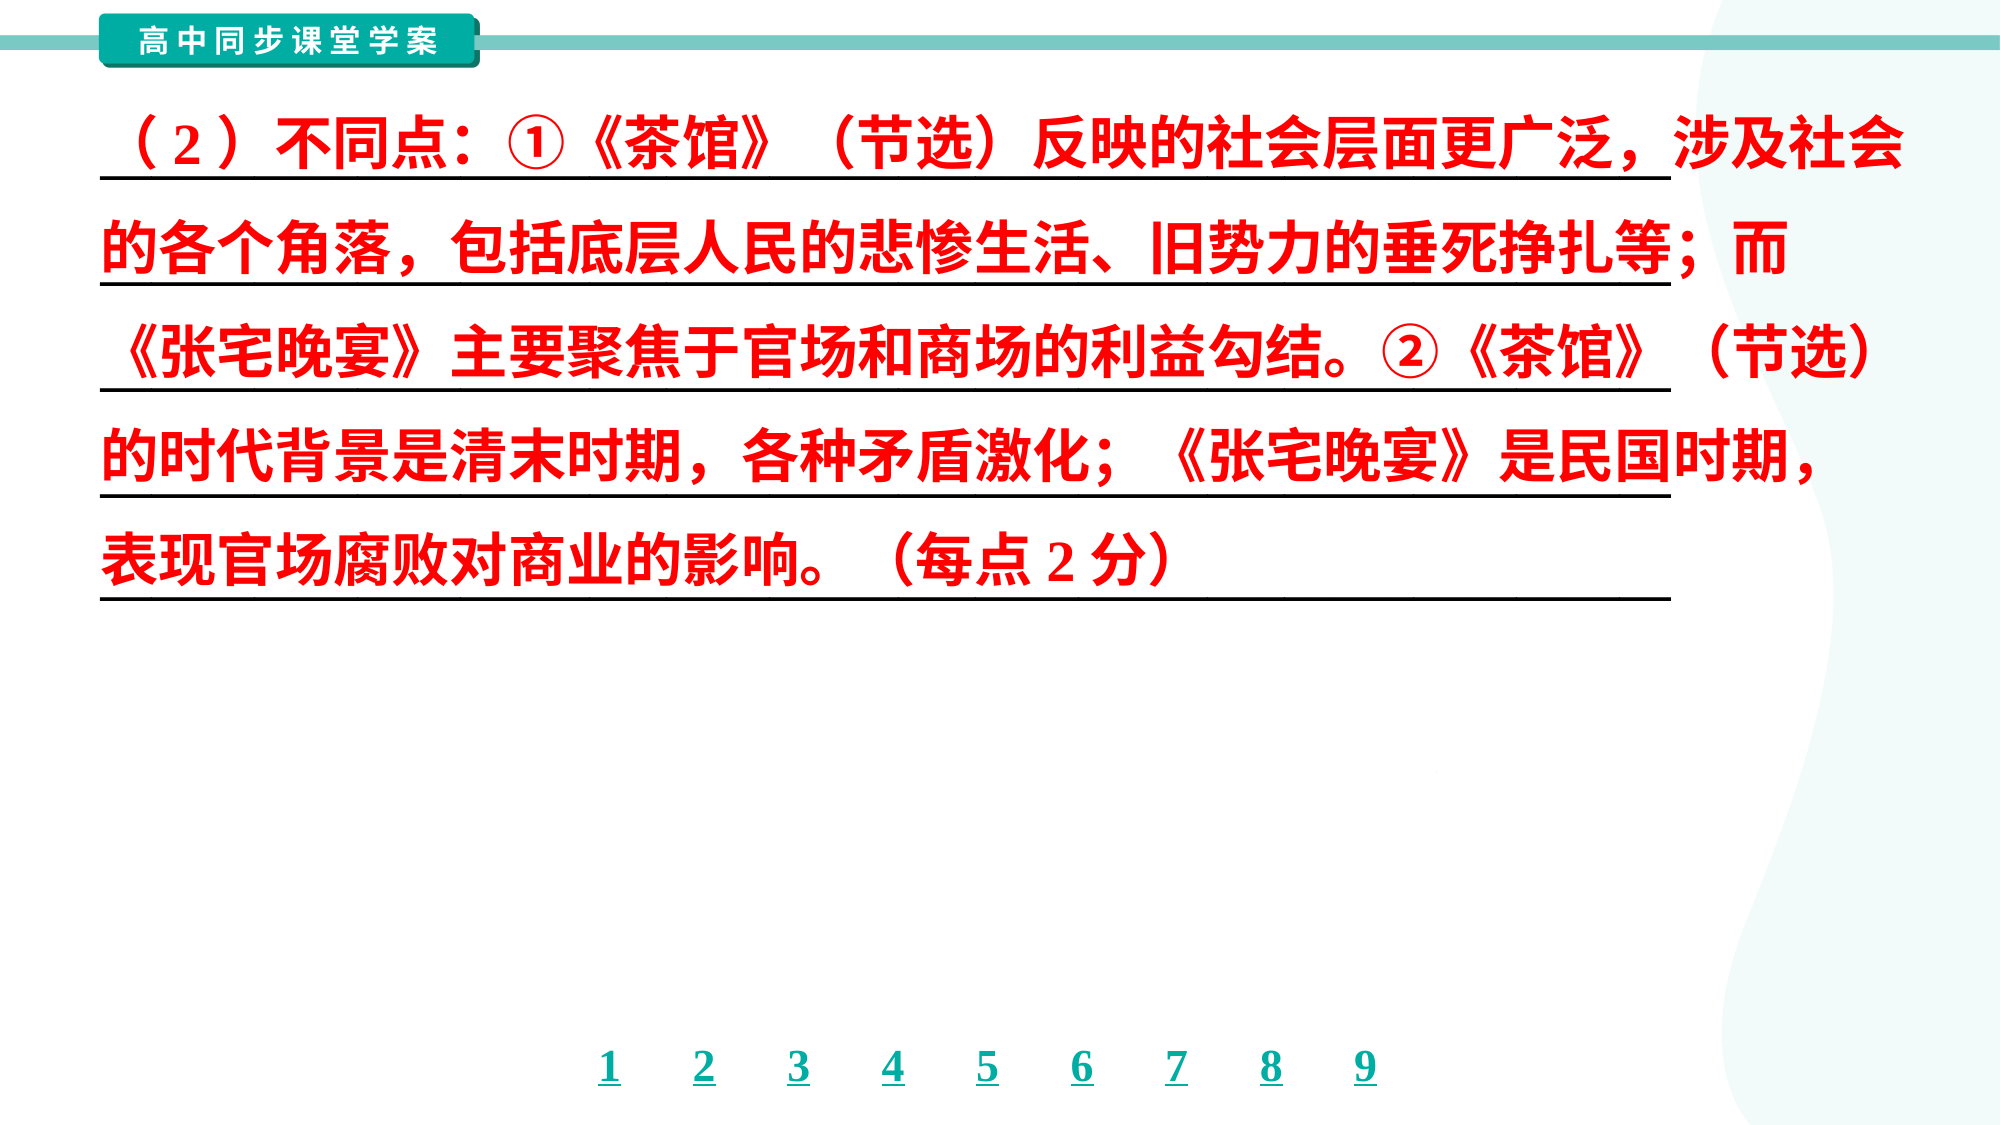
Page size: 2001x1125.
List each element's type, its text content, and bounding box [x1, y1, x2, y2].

text_box _____________________________________________________________ _____________________________________________________________ _____________________________________________________________ _____________________________________________________________ _____________________________________________________________ [100, 582, 1899, 589]
text_box （2）不同点：①《茶馆》（节选）反映的社会层面更广泛，涉及社会 的各个角落，包括底层人民的悲惨生活、旧势力的垂死挣扎等；而 《张宅晚宴》主要聚焦于官场和商场的利益勾结。②《茶馆》（节选） 的时代背景是清末时期，各种矛盾激化；《张宅晚宴》是民国时期， 表现官场腐败对商业的影响。（每点2分） [100, 72, 1899, 582]
picture [0, 0, 2000, 1125]
